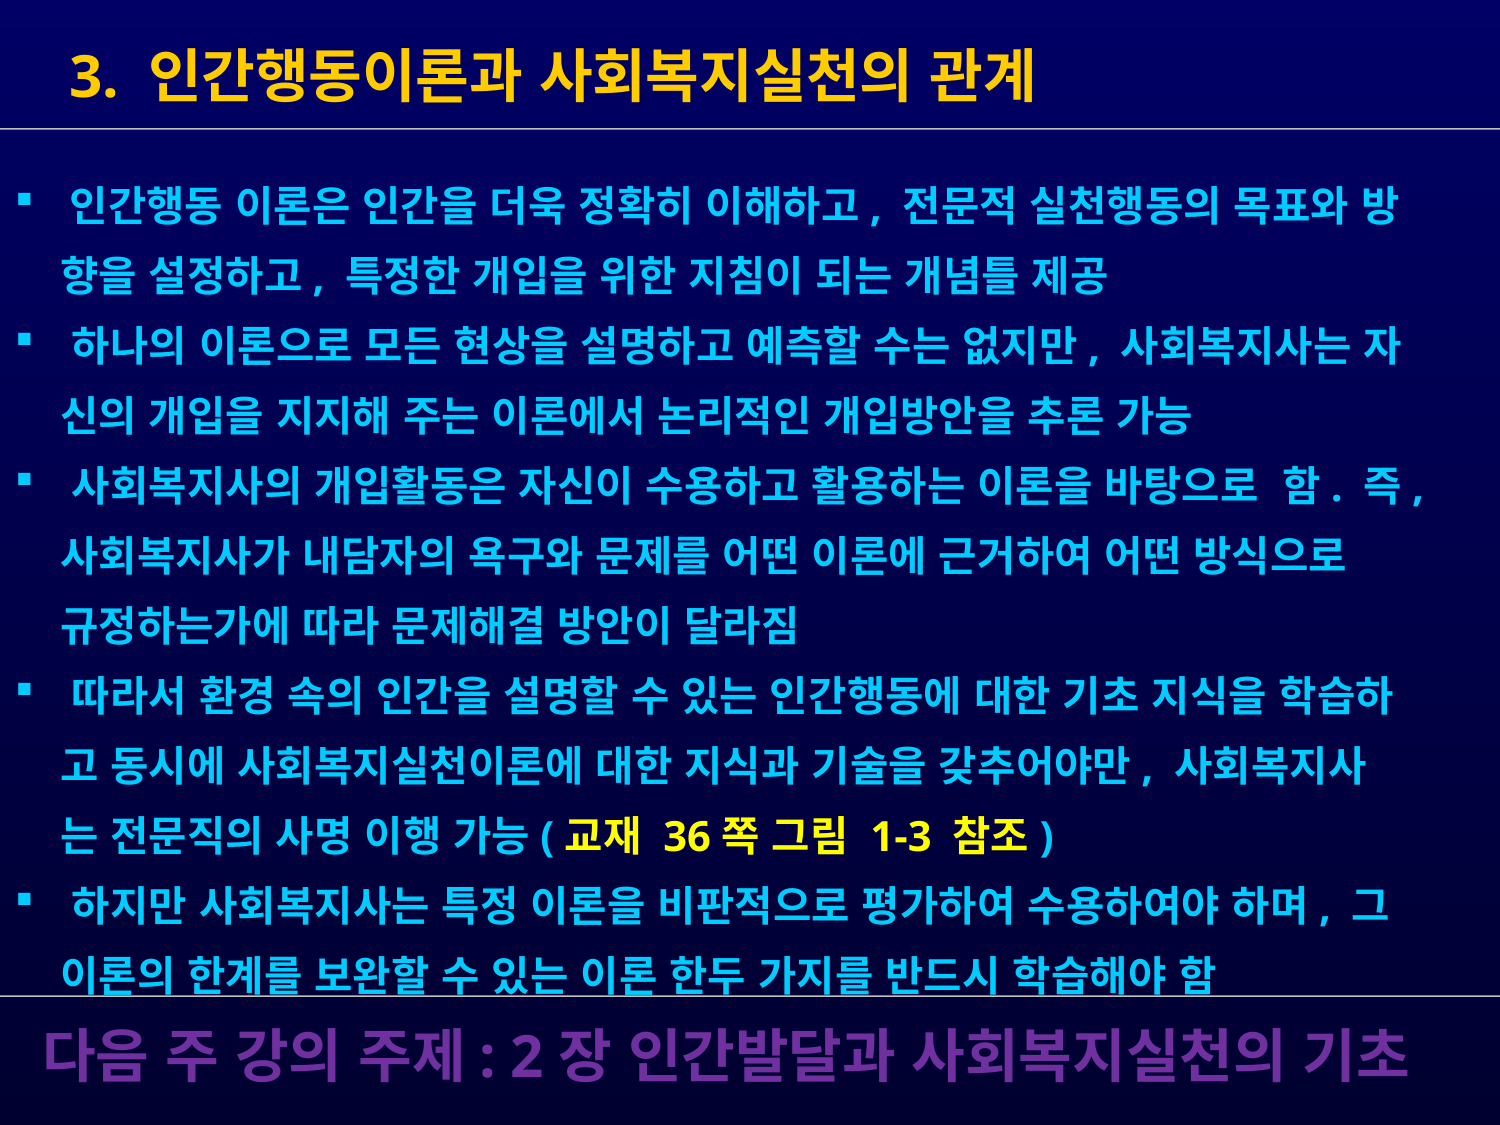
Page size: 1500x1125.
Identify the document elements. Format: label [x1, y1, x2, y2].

text_box [0, 31, 1500, 1098]
